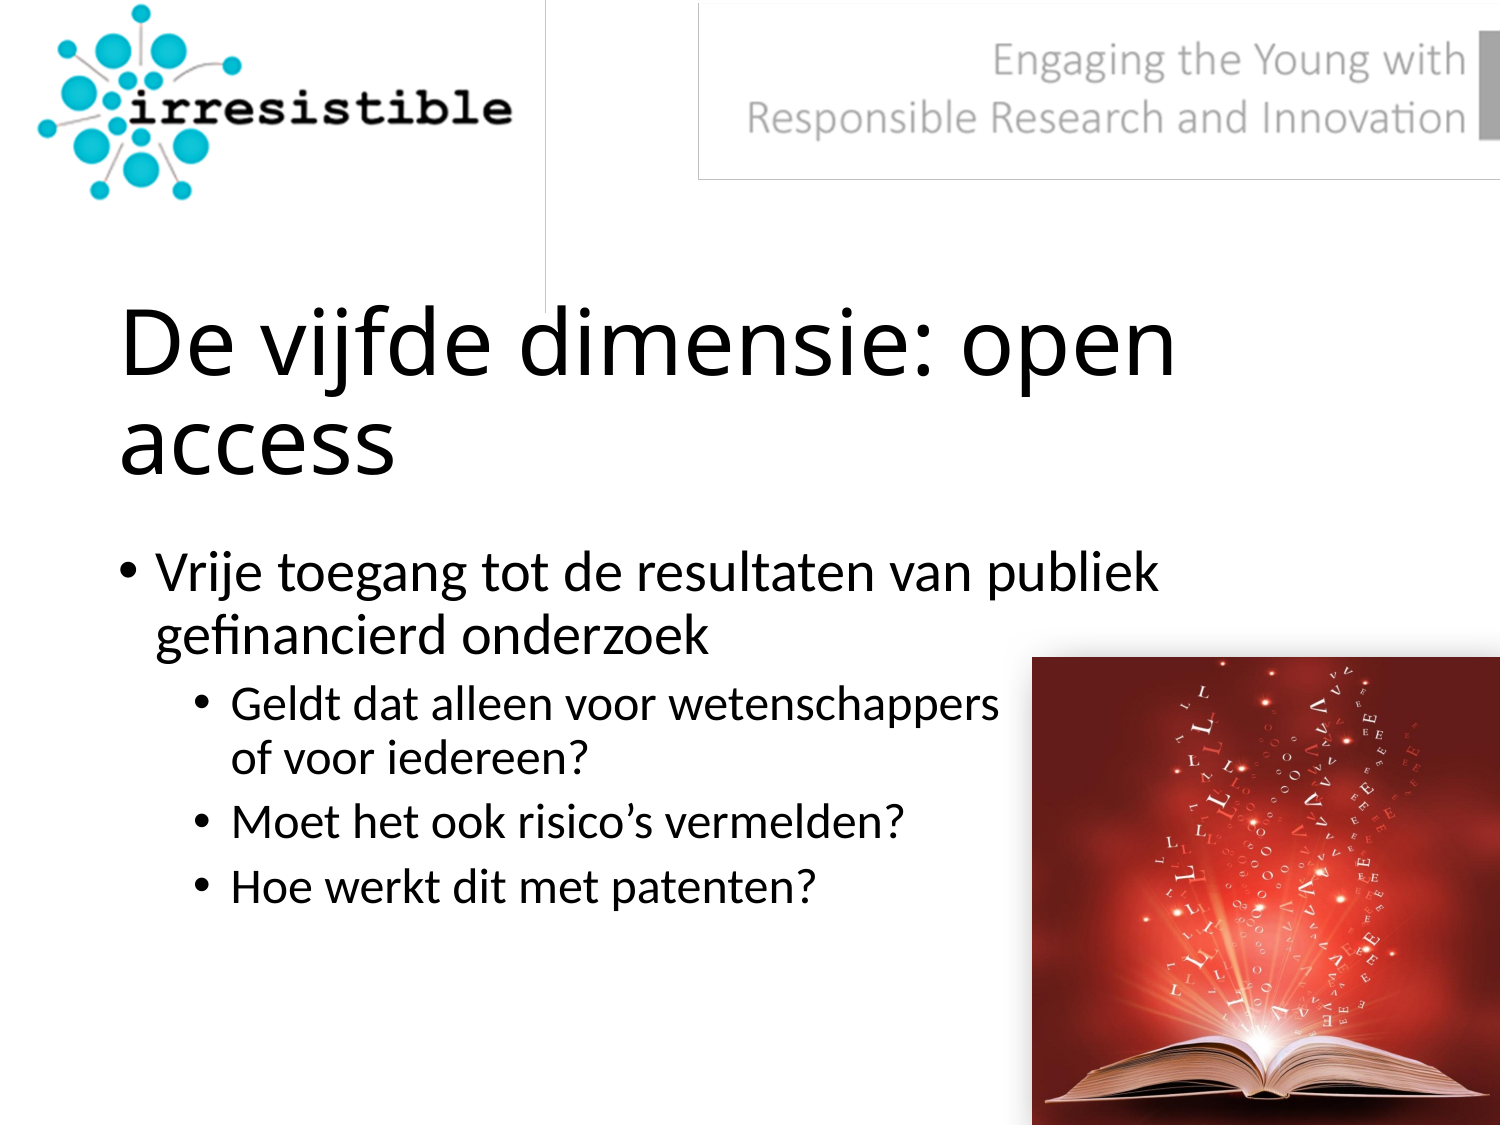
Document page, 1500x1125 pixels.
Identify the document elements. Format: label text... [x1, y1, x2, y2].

picture [32, 0, 1500, 313]
list Vrije toegang tot de resultaten van publiek gefinancierd onderzoek Geldt dat alleen voor wetenschappers of voor iedereen? Moet het ook risico’s vermelden? Hoe werkt dit met patenten? [103, 533, 1397, 1014]
picture [1032, 657, 1500, 1125]
title De vijfde dimensie: open access [103, 286, 1397, 505]
